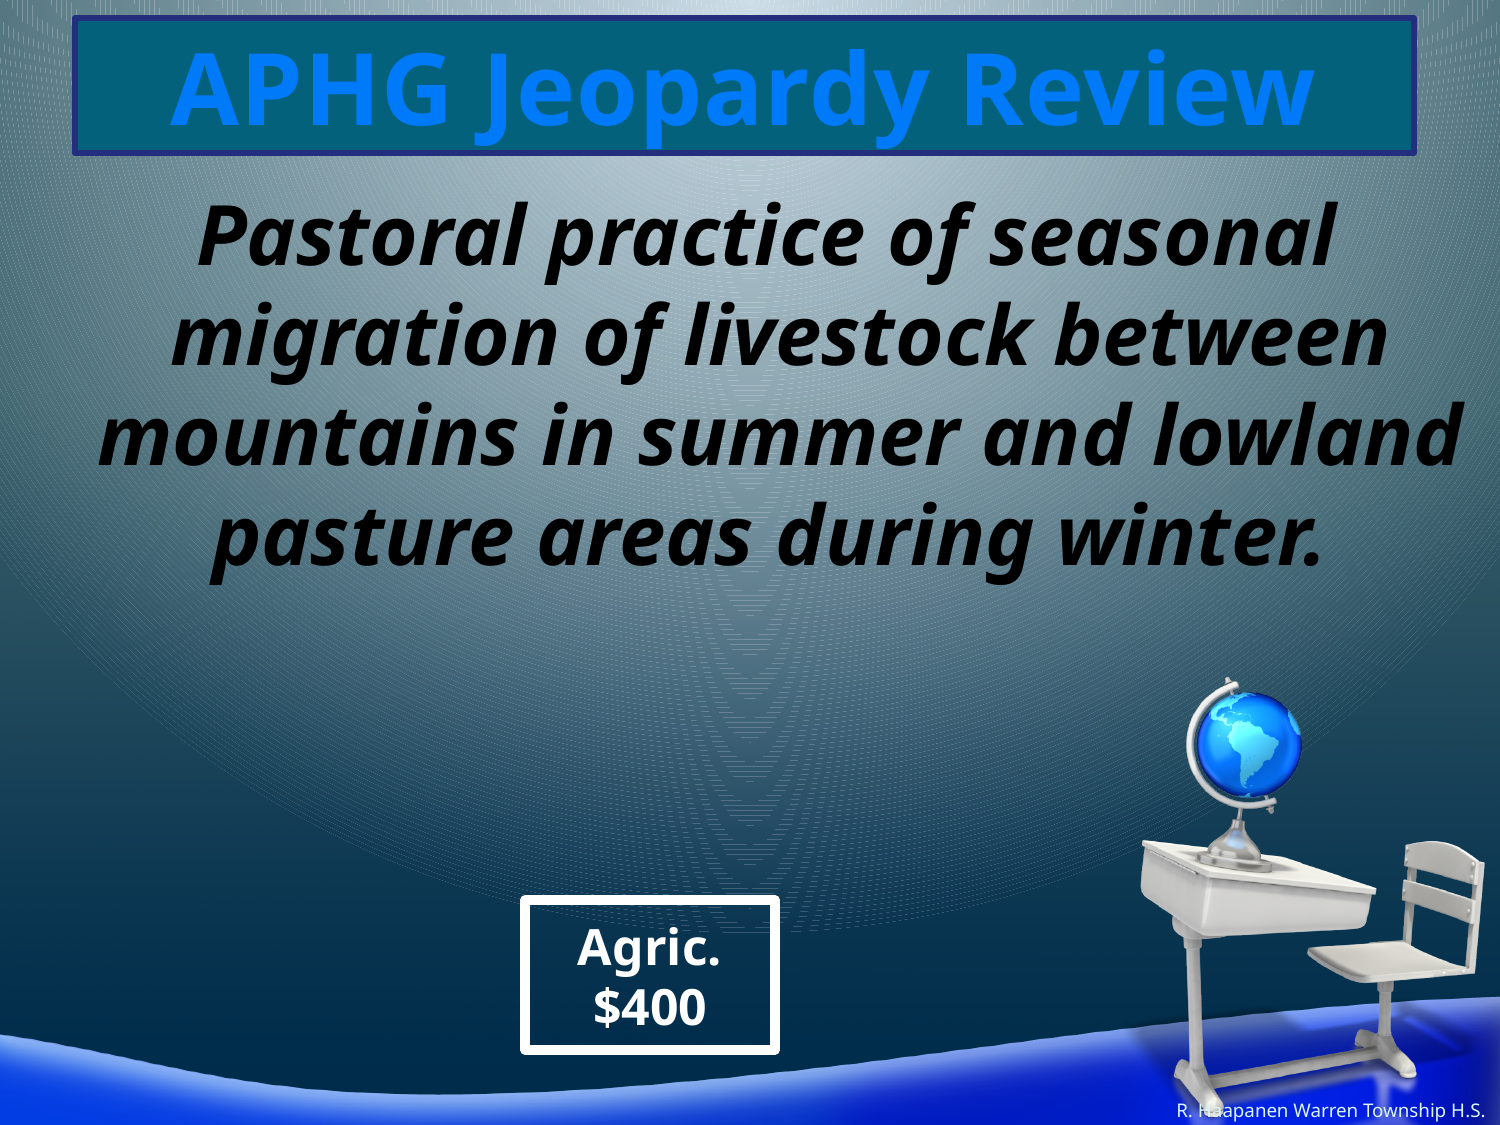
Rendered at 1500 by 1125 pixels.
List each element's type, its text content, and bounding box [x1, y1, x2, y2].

picture [0, 0, 1500, 1125]
footer R. Haapanen Warren Township H.S. [1025, 1091, 1500, 1125]
list Pastoral practice of seasonal migration of livestock between mountains in summer and lowland pasture areas during winter. [33, 174, 1500, 825]
text_box Agric. $400 [525, 899, 775, 1050]
